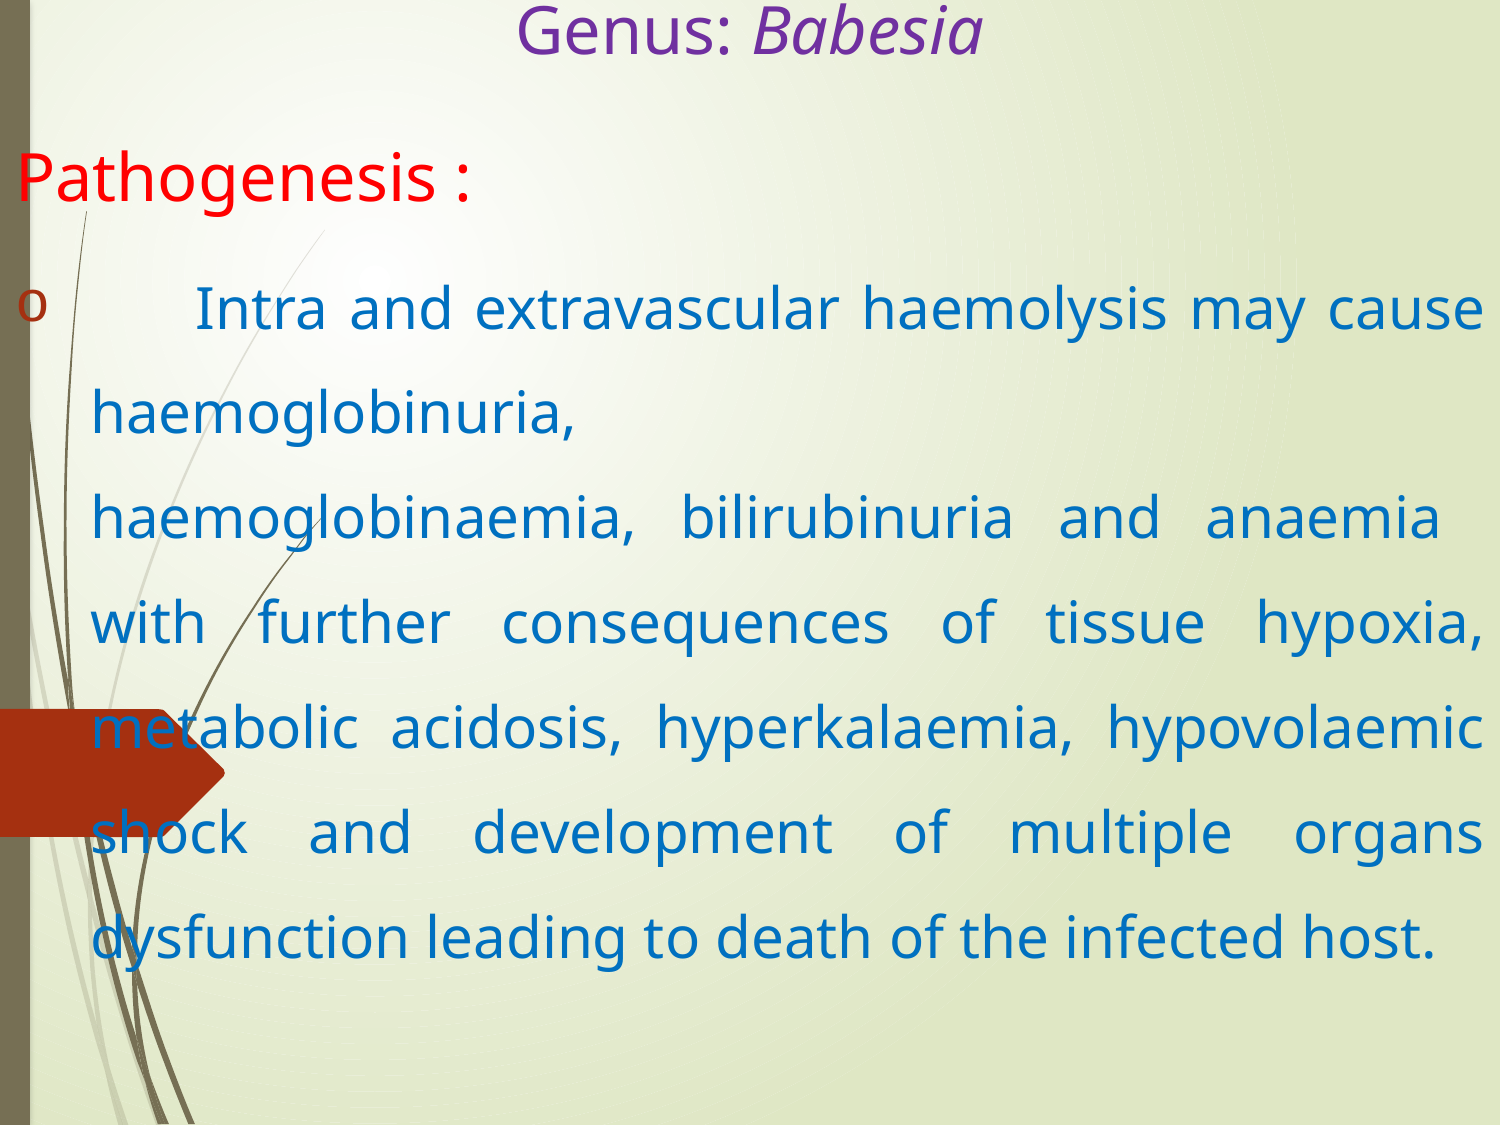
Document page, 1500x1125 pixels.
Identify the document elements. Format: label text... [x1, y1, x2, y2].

title Genus: Babesia [0, 0, 1500, 75]
subtitle Pathogenesis : Intra and extravascular haemolysis may cause haemoglobinuria, haemoglobinaemia, bilirubinuria and anaemia with further consequences of tissue hypoxia, metabolic acidosis, hyperkalaemia, hypovolaemic shock and development of multiple organs dysfunction leading to death of the infected host. [0, 87, 1500, 1125]
